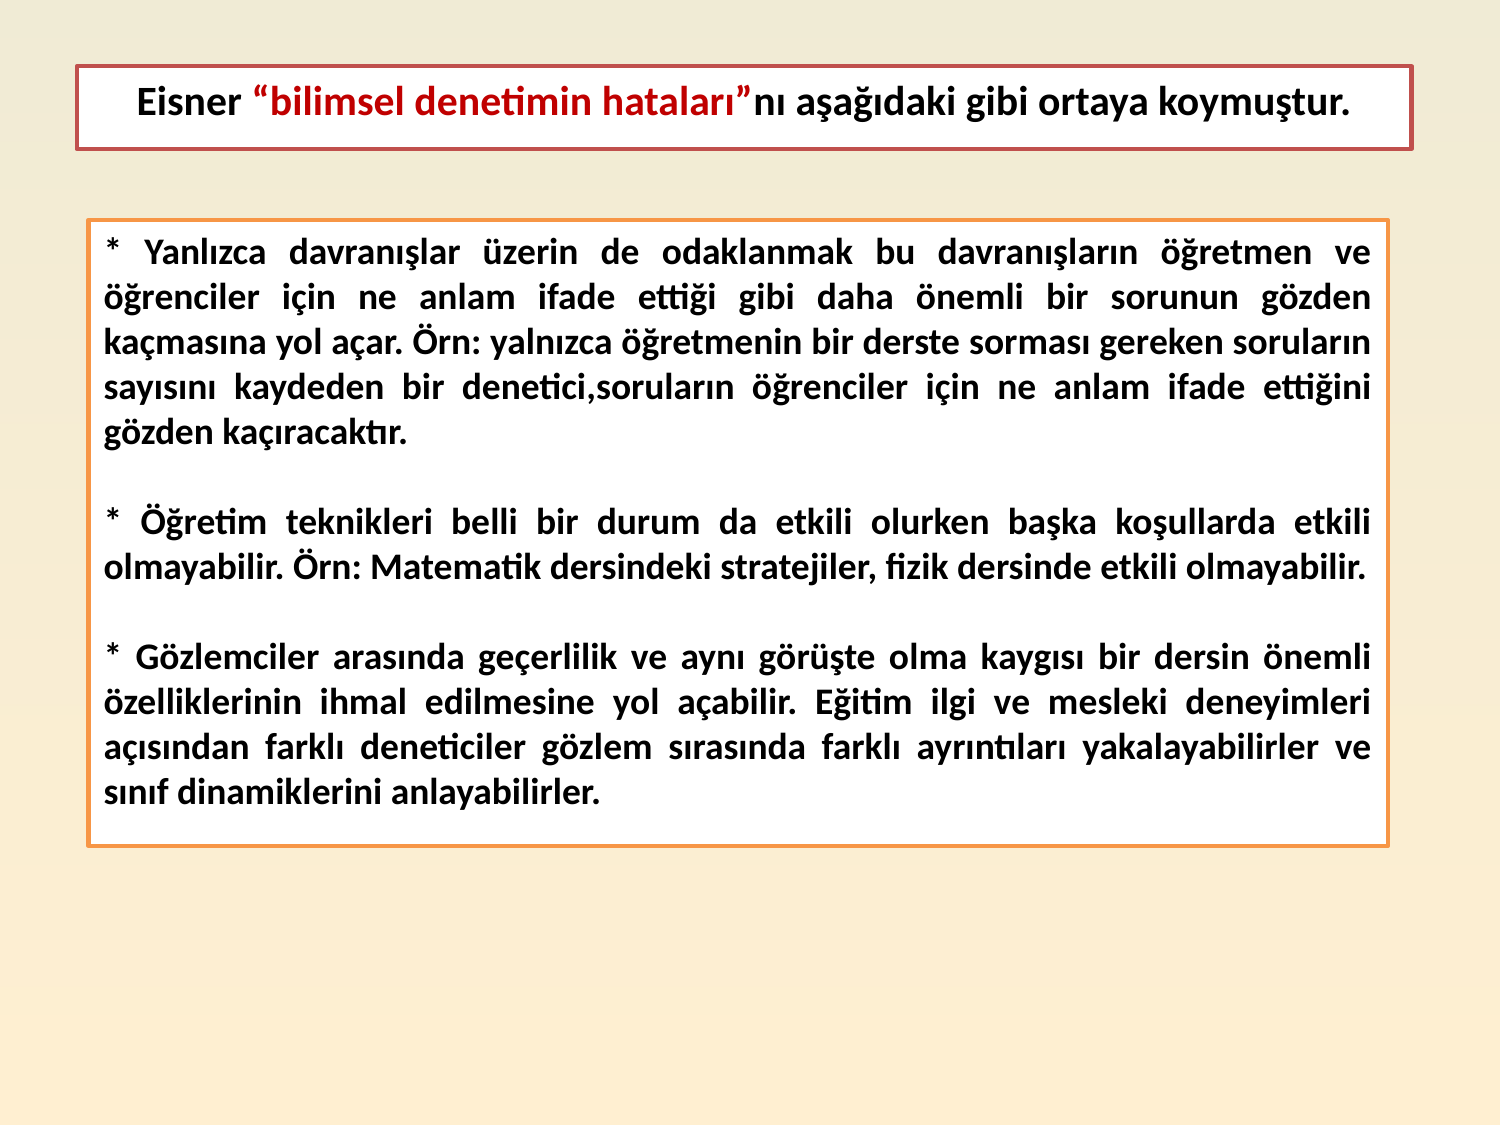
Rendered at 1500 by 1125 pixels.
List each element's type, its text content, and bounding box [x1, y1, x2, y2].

text_box * Yanlızca davranışlar üzerin de odaklanmak bu davranışların öğretmen ve öğrenciler için ne anlam ifade ettiği gibi daha önemli bir sorunun gözden kaçmasına yol açar. Örn: yalnızca öğretmenin bir derste sorması gereken soruların sayısını kaydeden bir denetici,soruların öğrenciler için ne anlam ifade ettiğini gözden kaçıracaktır. * Öğretim teknikleri belli bir durum da etkili olurken başka koşullarda etkili olmayabilir. Örn: Matematik dersindeki stratejiler, fizik dersinde etkili olmayabilir. * Gözlemciler arasında geçerlilik ve aynı görüşte olma kaygısı bir dersin önemli özelliklerinin ihmal edilmesine yol açabilir. Eğitim ilgi ve mesleki deneyimleri açısından farklı deneticiler gözlem sırasında farklı ayrıntıları yakalayabilirler ve sınıf dinamiklerini anlayabilirler. [86, 218, 1390, 848]
text_box Eisner “bilimsel denetimin hataları”nı aşağıdaki gibi ortaya koymuştur. [75, 64, 1414, 151]
